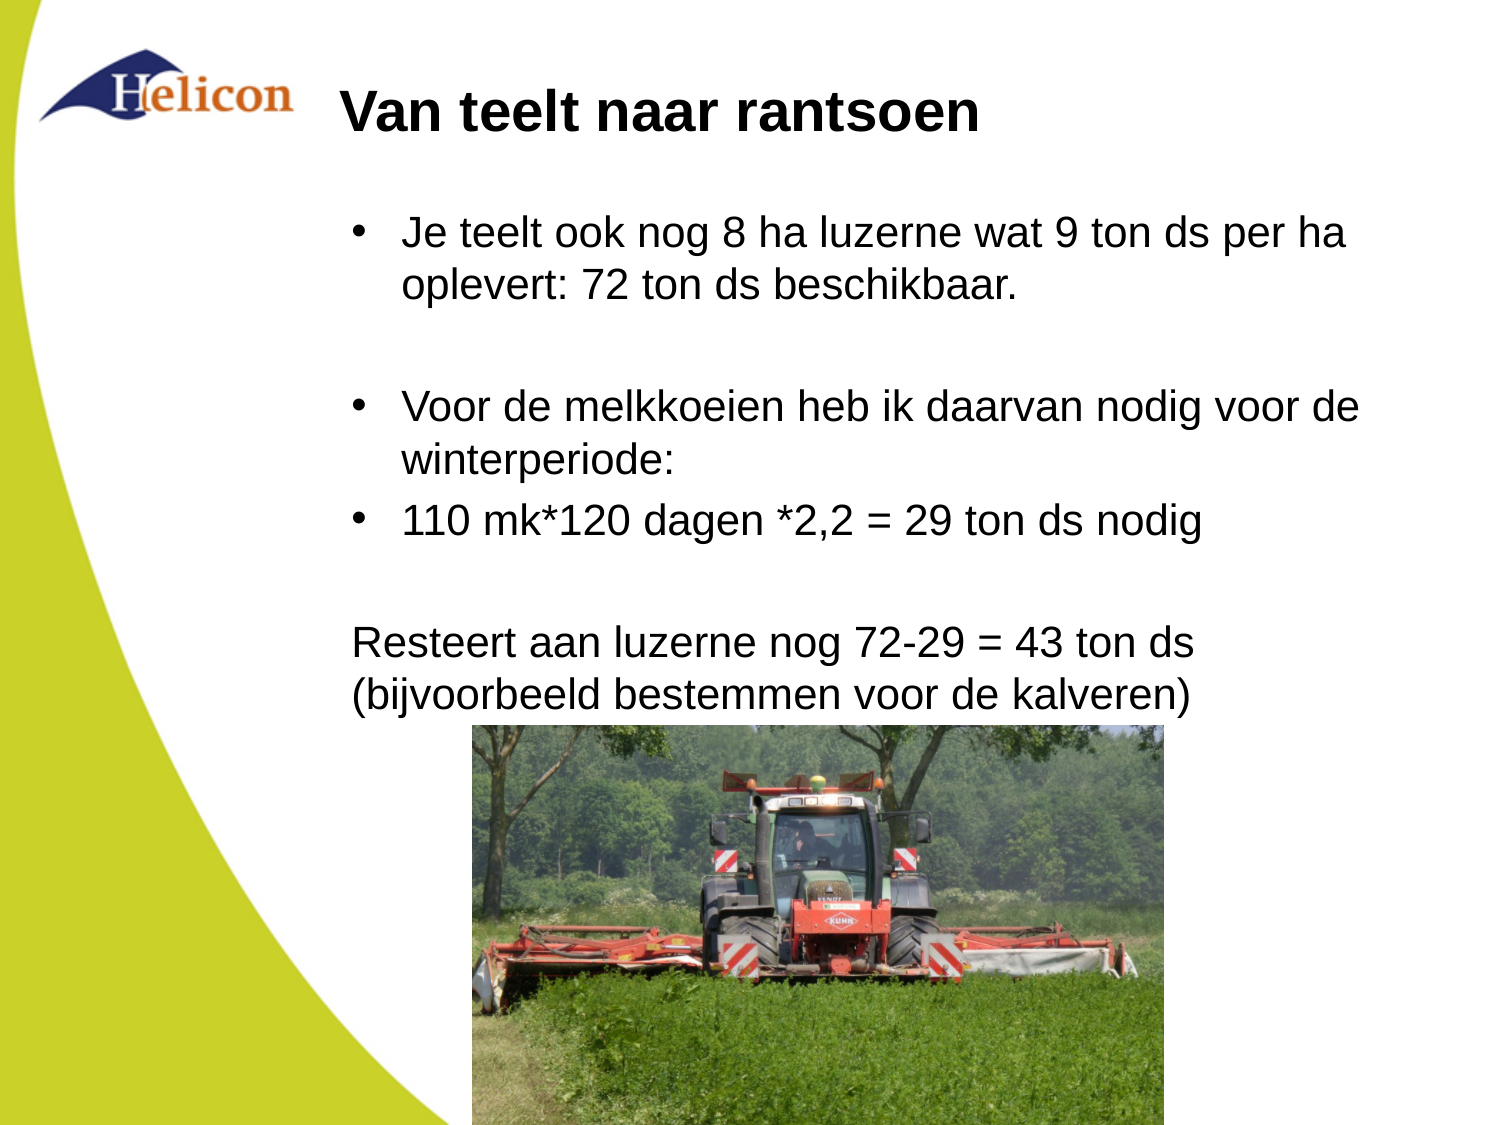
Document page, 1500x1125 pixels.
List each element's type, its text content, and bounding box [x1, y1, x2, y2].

title Van teelt naar rantsoen [324, 54, 1415, 161]
list Je teelt ook nog 8 ha luzerne wat 9 ton ds per ha oplevert: 72 ton ds beschikbaar. Voor de melkkoeien heb ik daarvan nodig voor de winterperiode: 110 mk*120 dagen *2,2 = 29 ton ds nodig Resteert aan luzerne nog 72-29 = 43 ton ds (bijvoorbeeld bestemmen voor de kalveren) [336, 196, 1388, 728]
picture [0, 0, 1500, 1125]
